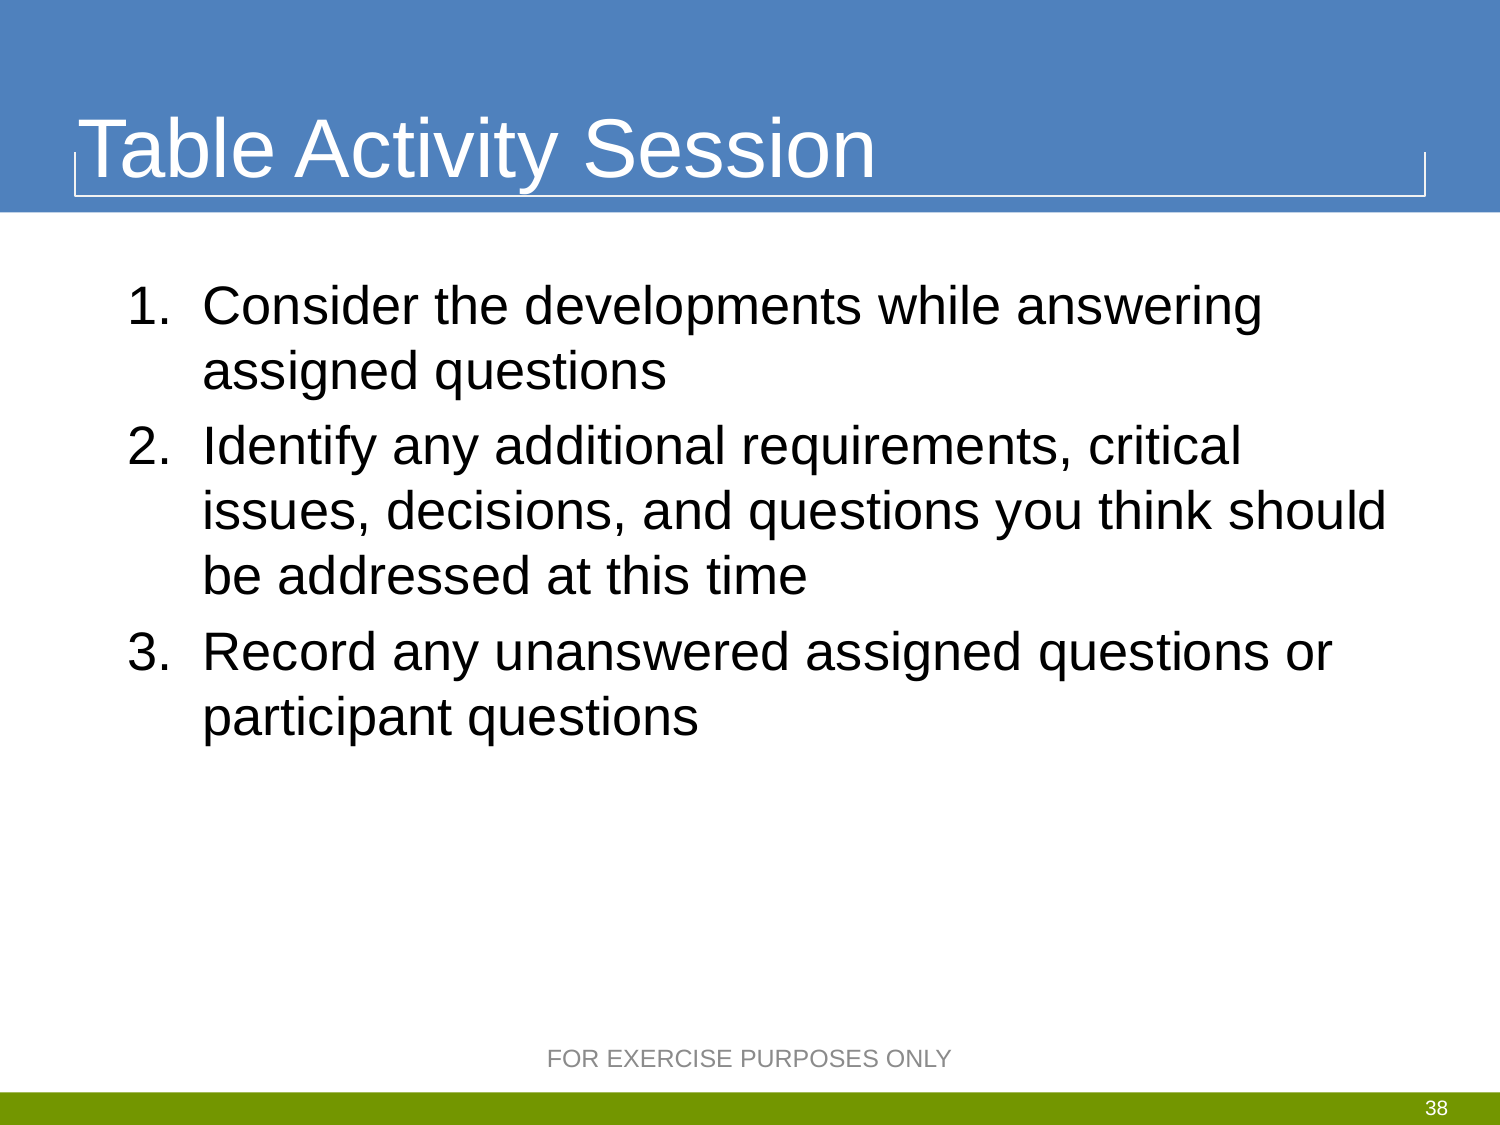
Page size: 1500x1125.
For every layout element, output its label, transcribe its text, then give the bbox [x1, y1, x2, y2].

list Consider the developments while answering assigned questions Identify any additional requirements, critical issues, decisions, and questions you think should be addressed at this time Record any unanswered assigned questions or participant questions [74, 262, 1426, 1006]
title Table Activity Session [62, 49, 1500, 238]
footer FOR EXERCISE PURPOSES ONLY [512, 1042, 988, 1103]
